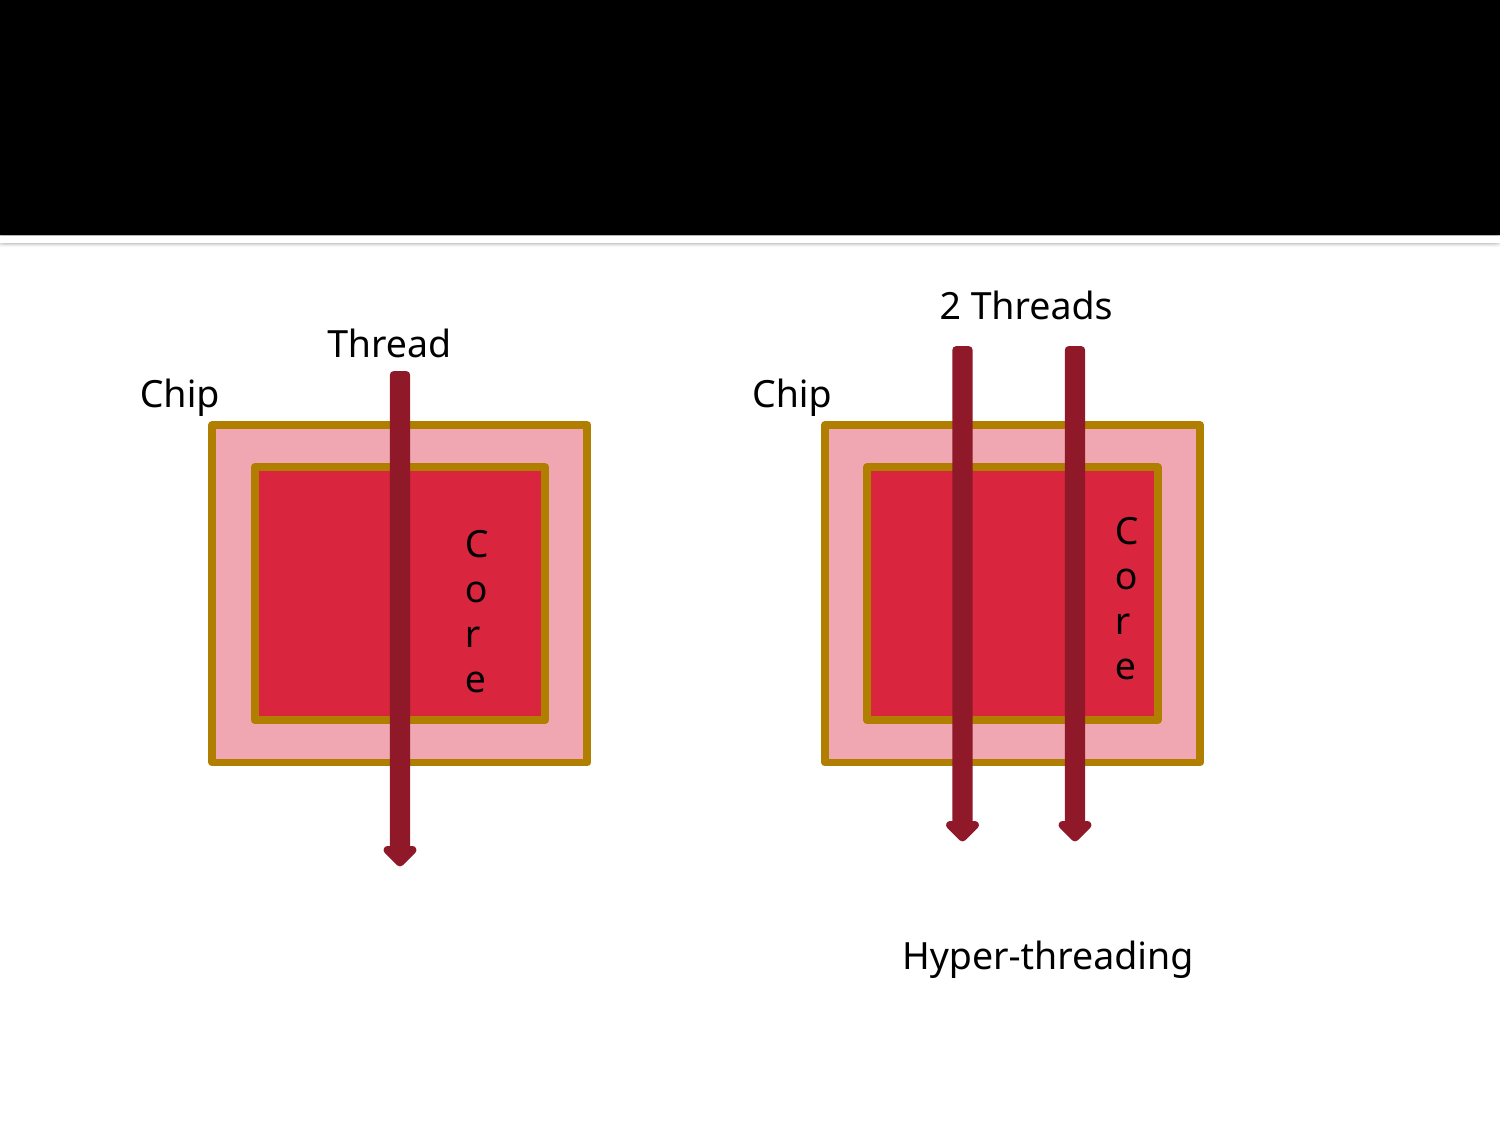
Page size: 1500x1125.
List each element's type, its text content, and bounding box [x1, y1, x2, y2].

text_box Cor e [449, 512, 513, 708]
text_box Cor e [1099, 499, 1163, 695]
text_box [259, 471, 389, 716]
text_box [973, 471, 1064, 716]
text_box Chip [124, 362, 275, 423]
text_box [383, 373, 417, 867]
text_box [946, 346, 979, 842]
text_box [973, 421, 1064, 471]
text_box Hyper-threading [887, 924, 1263, 985]
text_box [871, 471, 952, 716]
text_box [973, 716, 1064, 766]
text_box [1058, 346, 1092, 842]
text_box [821, 421, 952, 766]
text_box [1086, 421, 1204, 766]
text_box 2 Threads [924, 274, 1150, 335]
text_box [411, 471, 541, 716]
text_box [411, 421, 591, 766]
text_box [208, 421, 389, 766]
text_box Chip [737, 362, 888, 423]
text_box Thread [312, 312, 538, 373]
text_box [1086, 471, 1154, 716]
